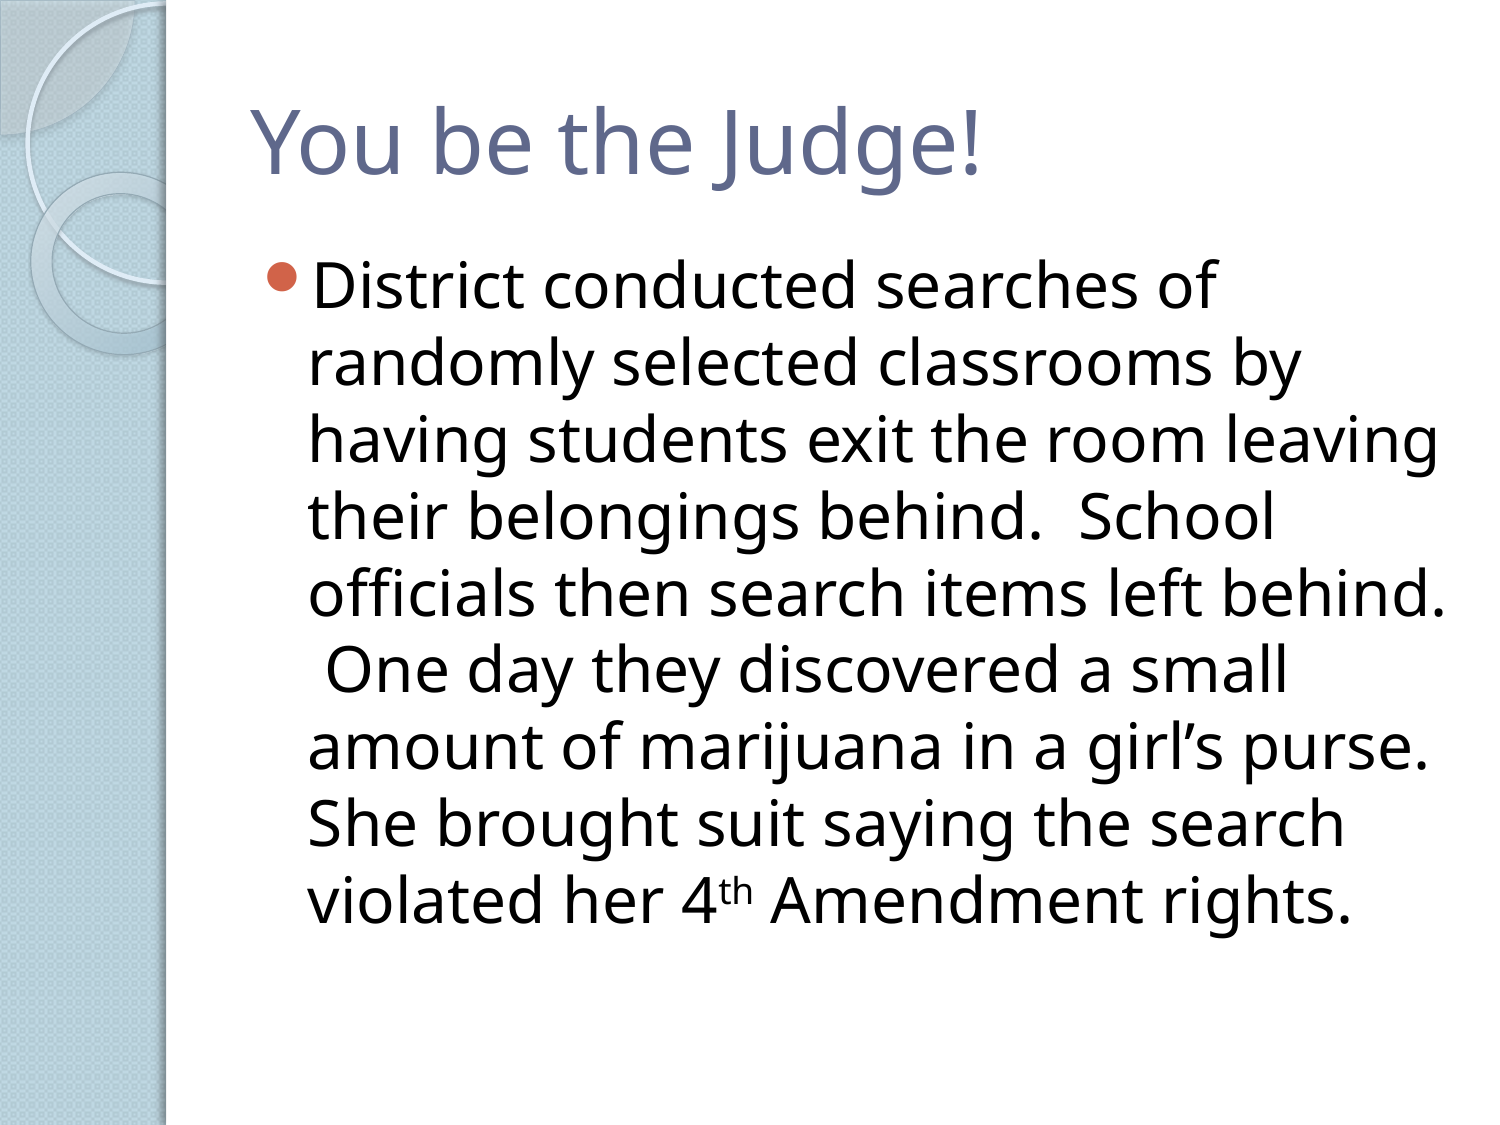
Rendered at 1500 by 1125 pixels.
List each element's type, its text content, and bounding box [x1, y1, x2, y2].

list District conducted searches of randomly selected classrooms by having students exit the room leaving their belongings behind. School officials then search items left behind. One day they discovered a small amount of marijuana in a girl’s purse. She brought suit saying the search violated her 4th Amendment rights. [235, 237, 1466, 1025]
title You be the Judge! [235, 45, 1466, 233]
